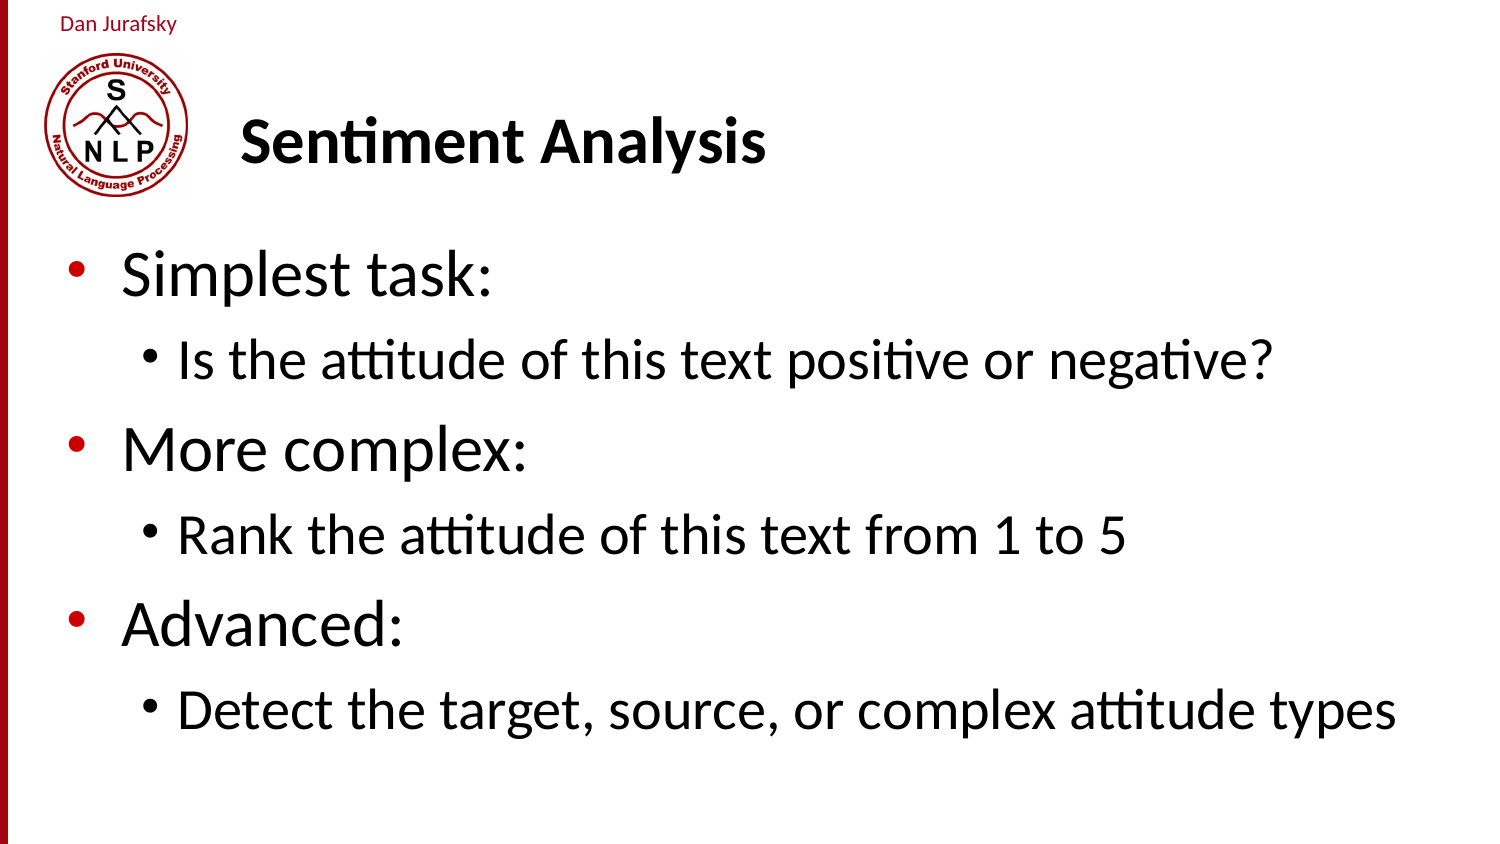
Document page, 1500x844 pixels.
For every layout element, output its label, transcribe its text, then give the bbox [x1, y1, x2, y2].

picture [44, 53, 188, 197]
list Simplest task: Is the attitude of this text positive or negative? More complex: Rank the attitude of this text from 1 to 5 Advanced: Detect the target, source, or complex attitude types [50, 221, 1450, 769]
title Sentiment Analysis [225, 62, 1450, 185]
